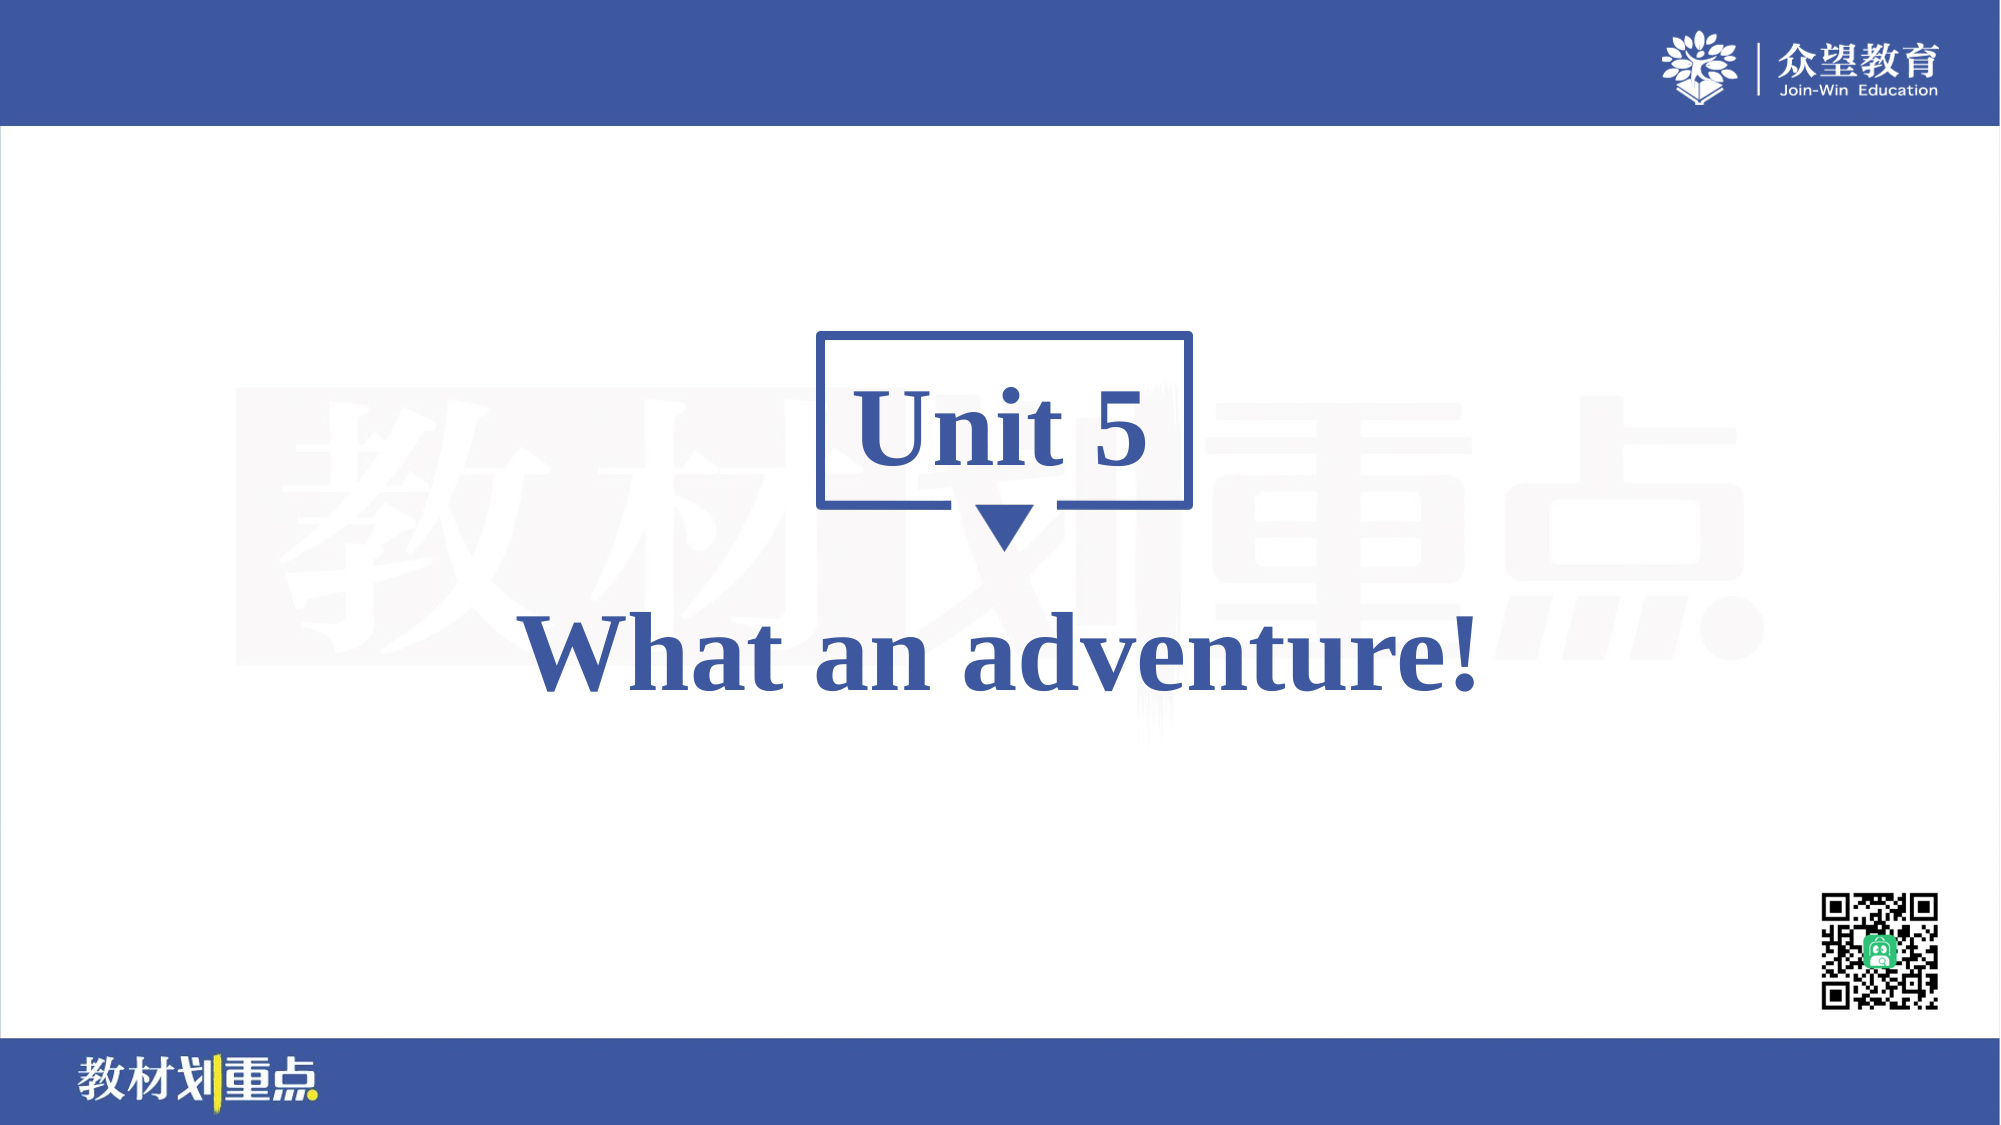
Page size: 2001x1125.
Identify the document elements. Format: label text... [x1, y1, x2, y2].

picture [0, 0, 2000, 572]
text_box Unit 5 [811, 341, 1190, 495]
text_box What an adventure! [0, 572, 2000, 822]
picture [0, 822, 2000, 1125]
